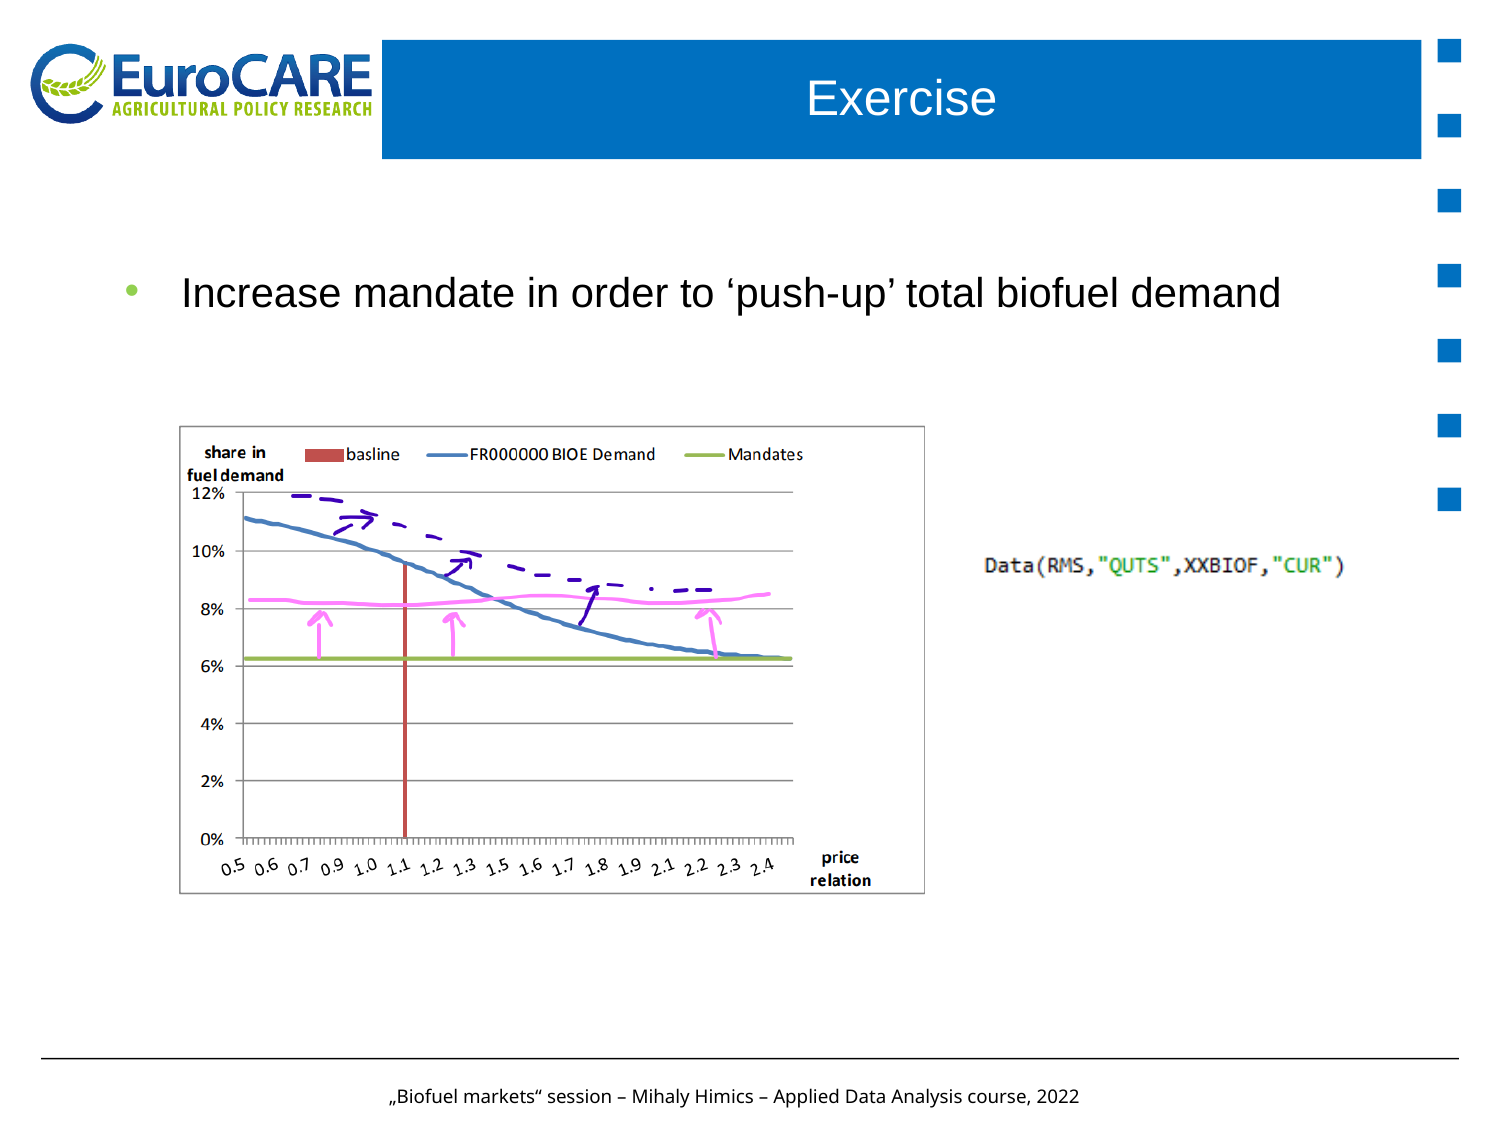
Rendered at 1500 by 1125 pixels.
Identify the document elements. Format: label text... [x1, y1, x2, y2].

picture [30, 43, 372, 124]
list Increase mandate in order to ‘push-up’ total biofuel demand [109, 234, 1373, 347]
title Exercise [382, 39, 1422, 160]
footer „Biofuel markets“ session – Mihaly Himics – Applied Data Analysis course, 2022 [24, 1071, 1444, 1108]
picture [175, 421, 1374, 903]
